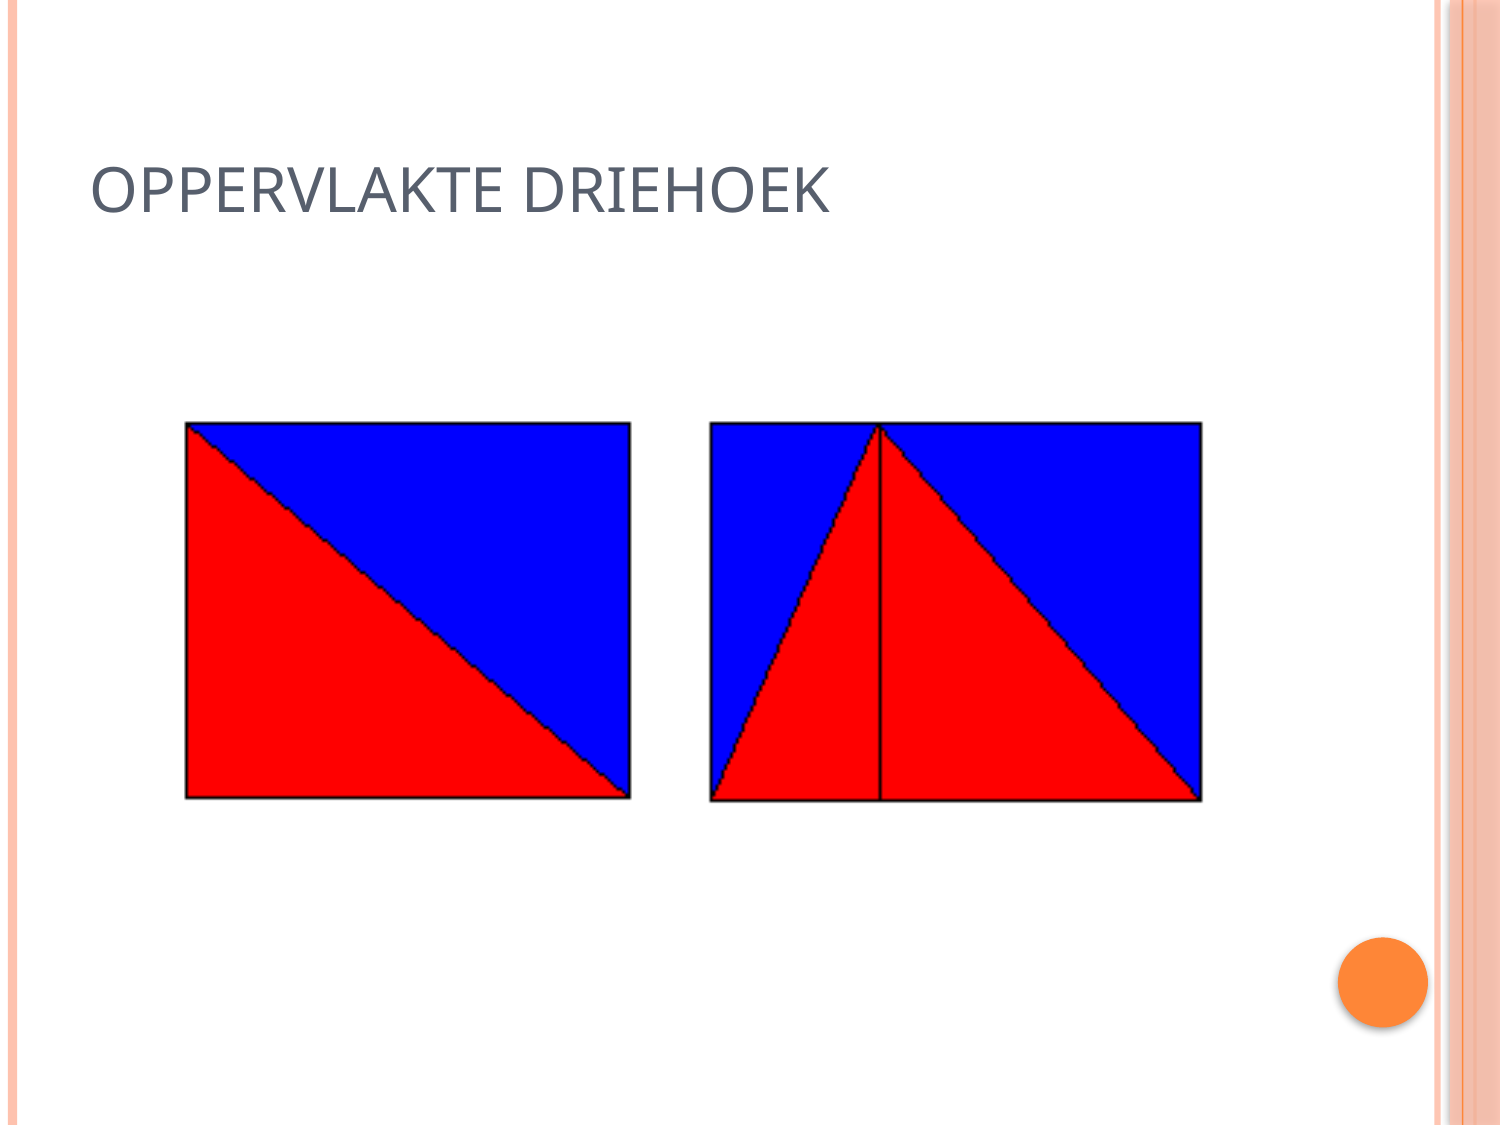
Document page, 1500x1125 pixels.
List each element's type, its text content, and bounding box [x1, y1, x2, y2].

title Oppervlakte Driehoek [75, 45, 1300, 233]
picture [182, 420, 1210, 809]
